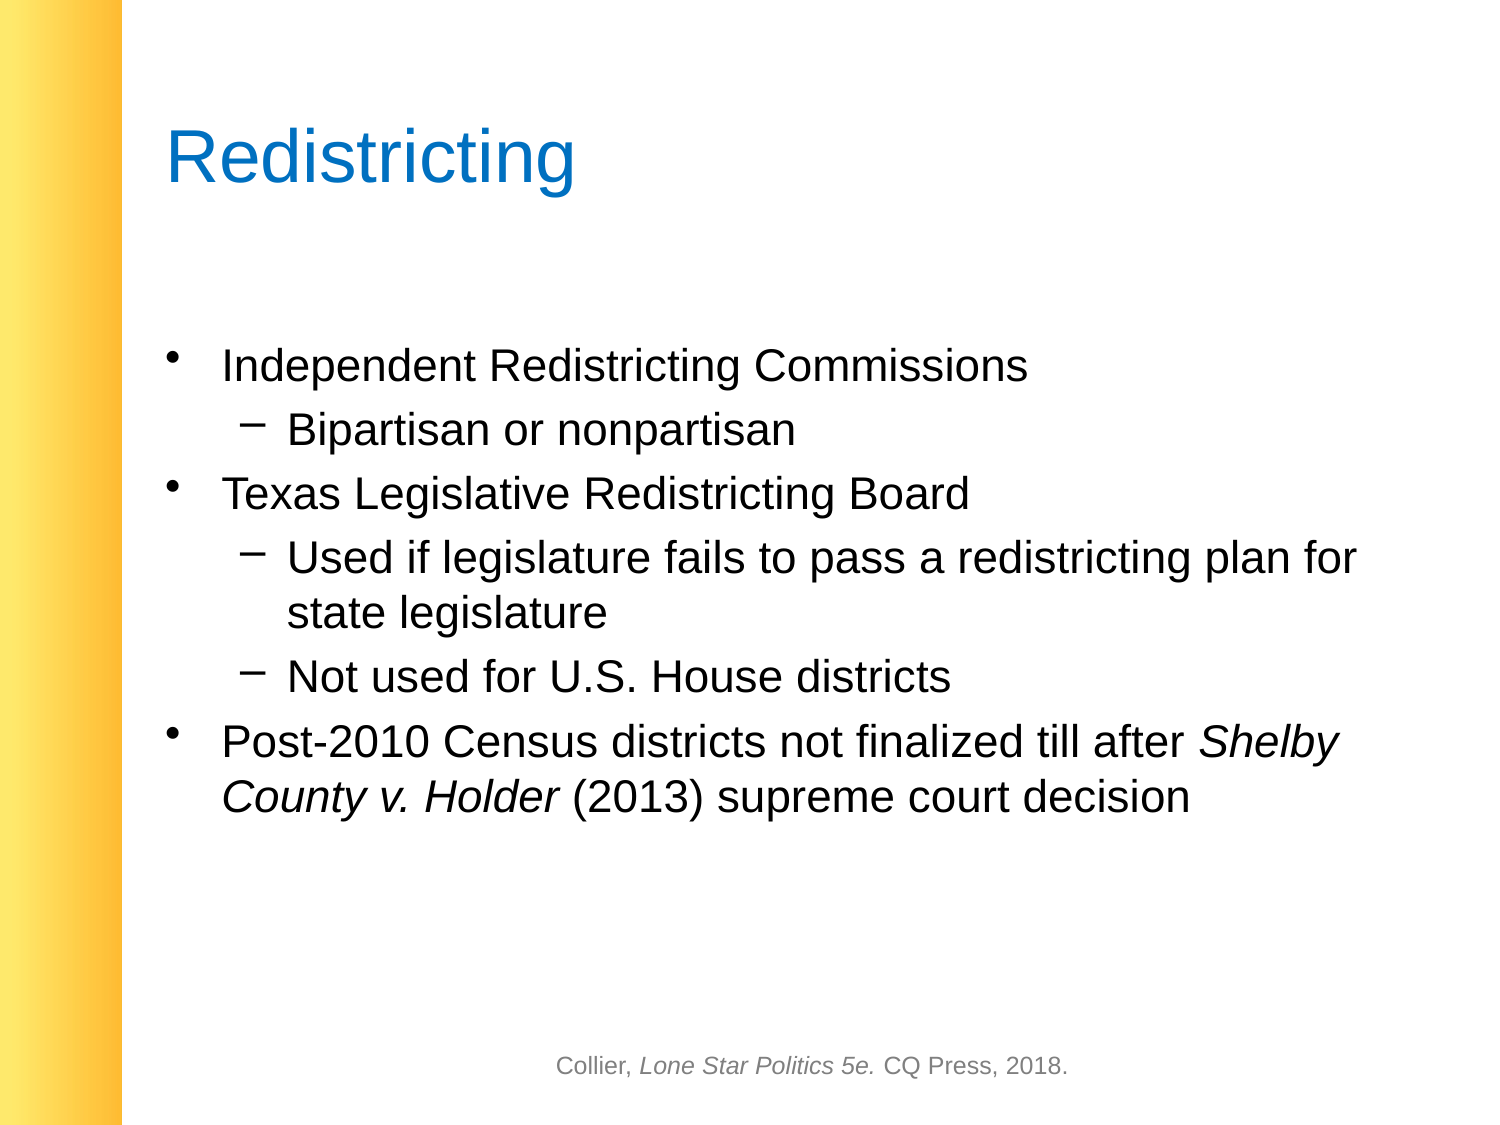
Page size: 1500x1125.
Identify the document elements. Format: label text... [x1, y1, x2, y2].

list Independent Redistricting Commissions Bipartisan or nonpartisan Texas Legislative Redistricting Board Used if legislature fails to pass a redistricting plan for state legislature Not used for U.S. House districts Post-2010 Census districts not finalized till after Shelby County v. Holder (2013) supreme court decision [150, 328, 1388, 1016]
picture [0, 0, 1500, 1125]
text_box Collier, Lone Star Politics 5e. CQ Press, 2018. [525, 1042, 1100, 1087]
title Redistricting [150, 99, 1463, 288]
